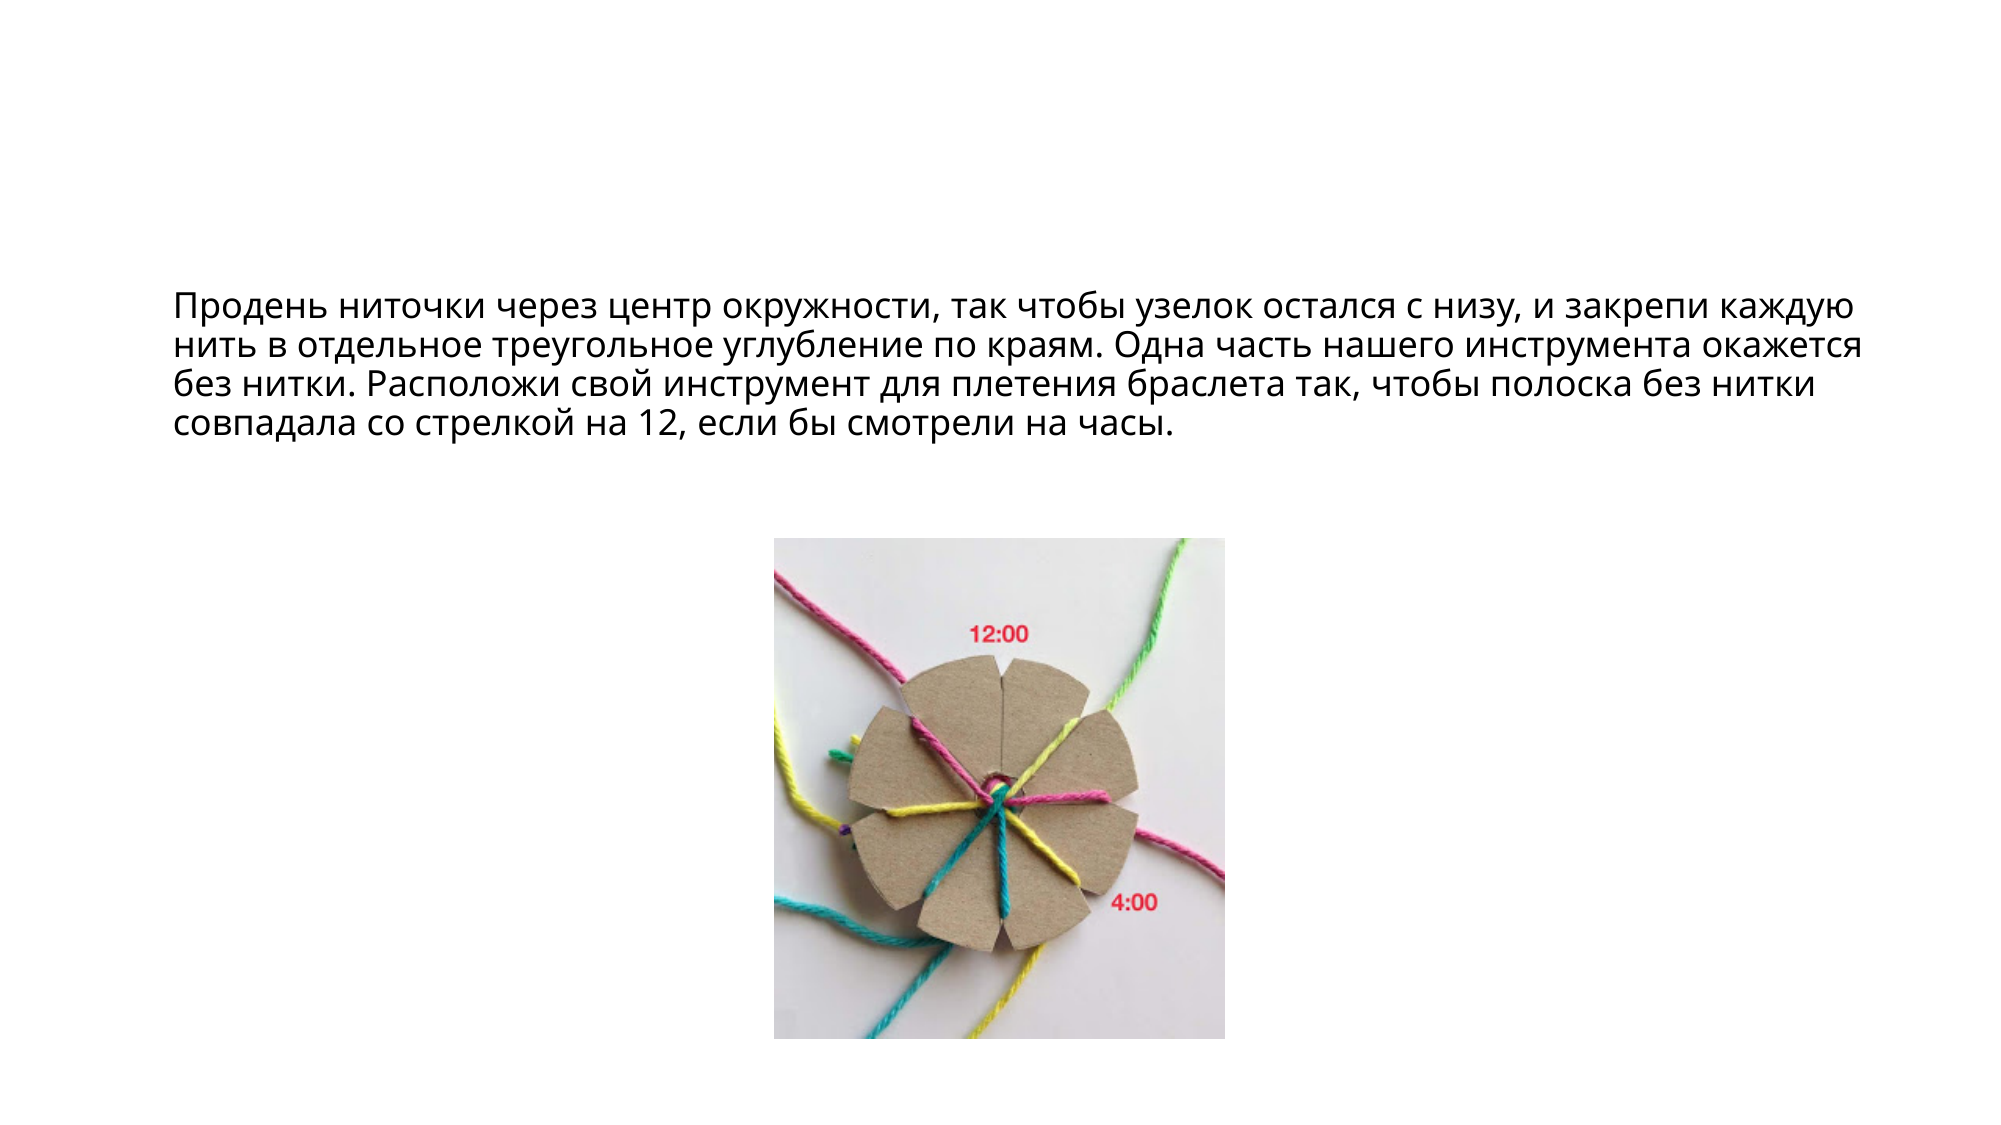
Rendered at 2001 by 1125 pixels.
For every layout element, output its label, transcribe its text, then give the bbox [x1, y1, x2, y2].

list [774, 538, 1225, 1039]
title Продень ниточки через центр окружности, так чтобы узелок остался с низу, и закрепи каждую нить в отдельное треугольное углубление по краям. Одна часть нашего инструмента окажется без нитки. Расположи свой инструмент для плетения браслета так, чтобы полоска без нитки совпадала со стрелкой на 12, если бы смотрели на часы. [157, 278, 1883, 496]
